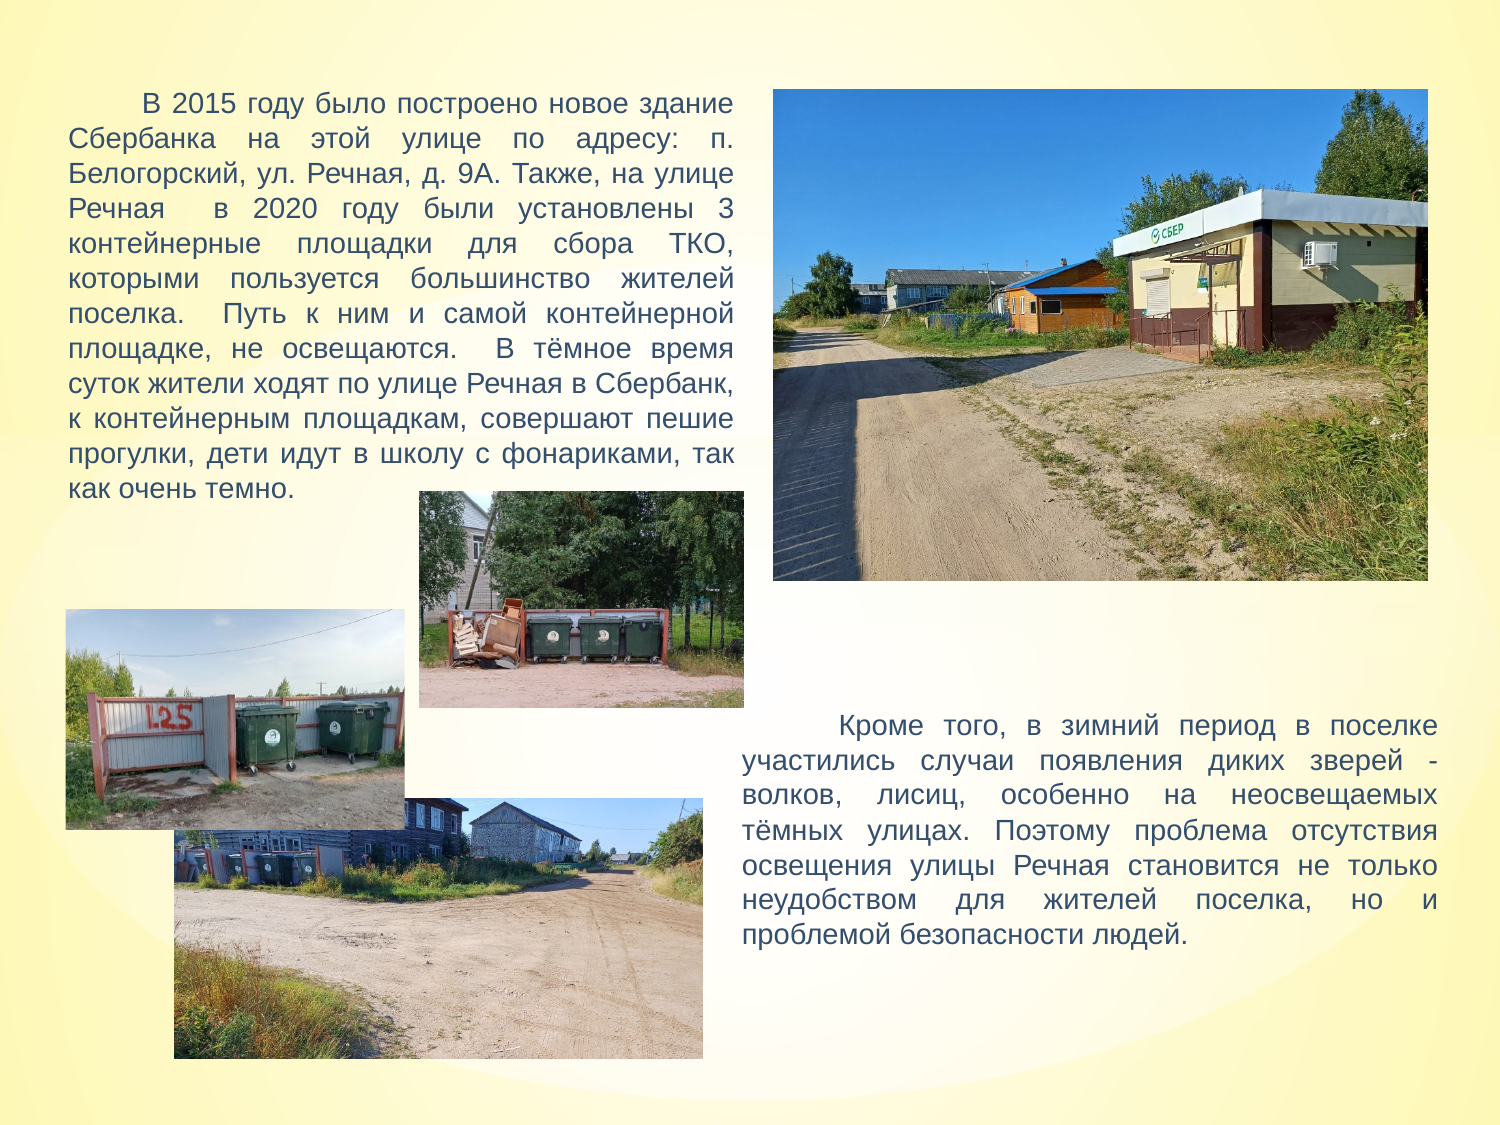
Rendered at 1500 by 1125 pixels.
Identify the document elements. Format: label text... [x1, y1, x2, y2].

text_box Кроме того, в зимний период в поселке участились случаи появления диких зверей - волков, лисиц, особенно на неосвещаемых тёмных улицах. Поэтому проблема отсутствия освещения улицы Речная становится не только неудобством для жителей поселка, но и проблемой безопасности людей. [727, 698, 1454, 958]
picture [773, 89, 1428, 581]
picture [65, 609, 703, 1059]
subtitle В 2015 году было построено новое здание Сбербанка на этой улице по адресу: п. Белогорский, ул. Речная, д. 9А. Также, на улице Речная в 2020 году были установлены 3 контейнерные площадки для сбора ТКО, которыми пользуется большинство жителей поселка. Путь к ним и самой контейнерной площадке, не освещаются. В тёмное время суток жители ходят по улице Речная в Сбербанк, к контейнерным площадкам, совершают пешие прогулки, дети идут в школу с фонариками, так как очень темно. [53, 76, 750, 1093]
picture [418, 491, 744, 709]
